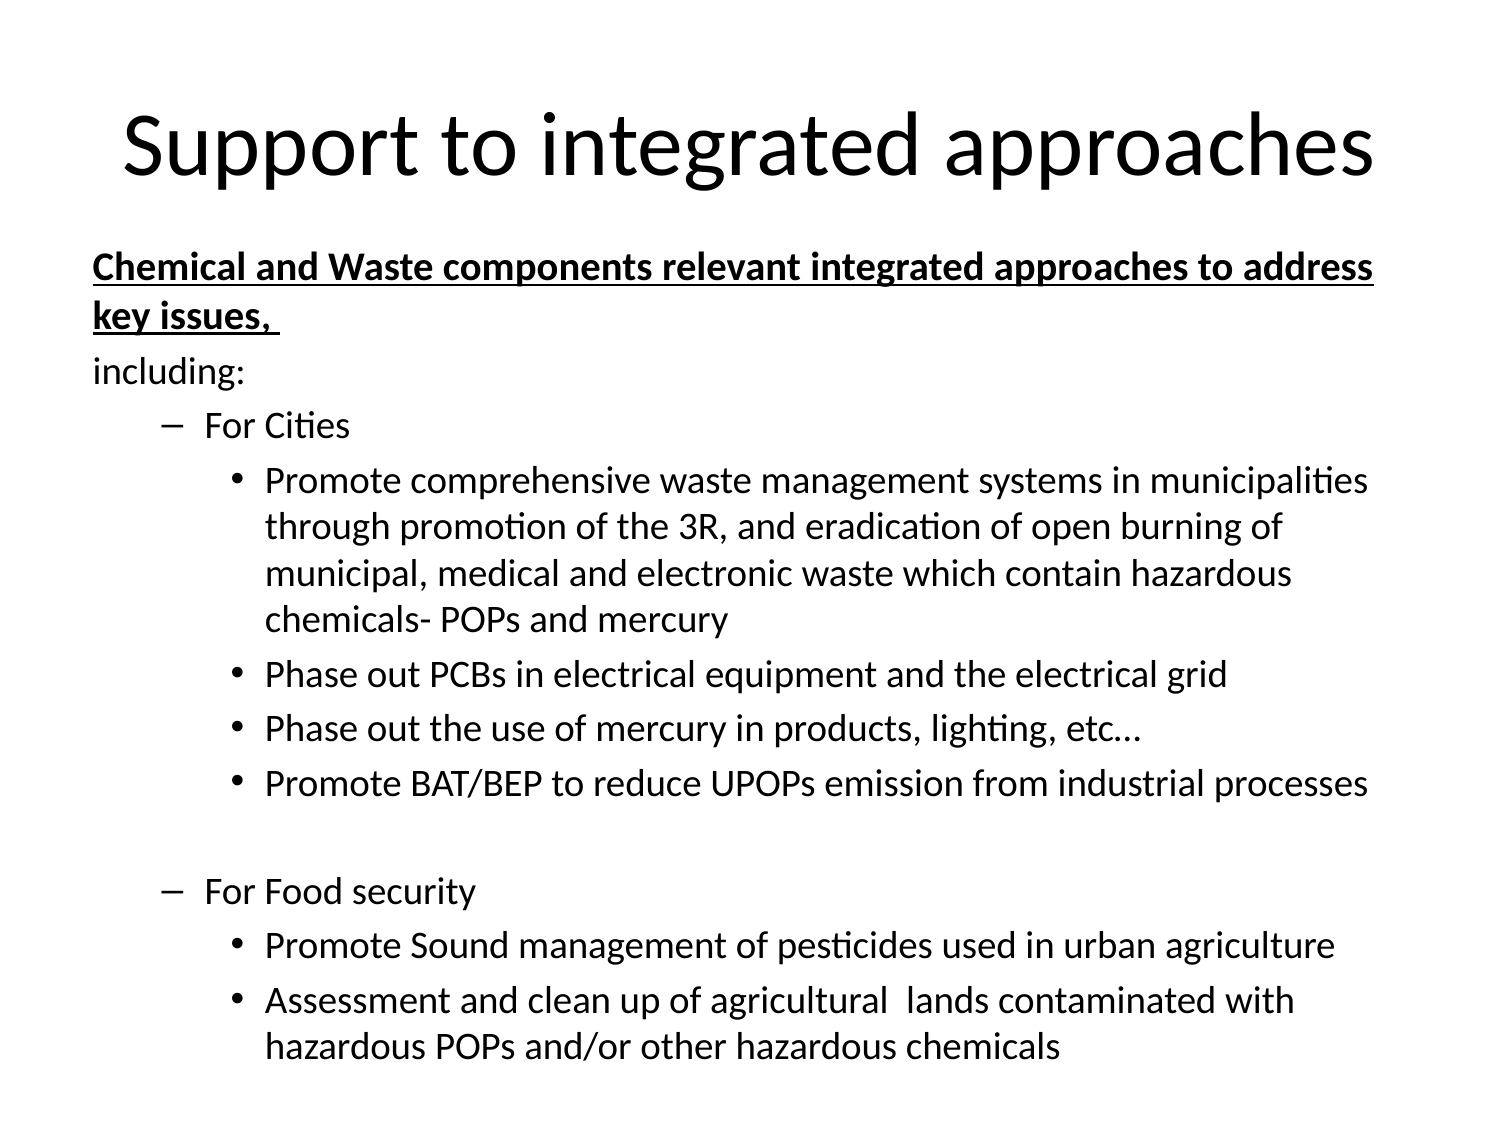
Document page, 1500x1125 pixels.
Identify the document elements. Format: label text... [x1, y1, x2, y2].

title Support to integrated approaches [75, 45, 1425, 233]
list Chemical and Waste components relevant integrated approaches to address key issues, including: For Cities Promote comprehensive waste management systems in municipalities through promotion of the 3R, and eradication of open burning of municipal, medical and electronic waste which contain hazardous chemicals- POPs and mercury Phase out PCBs in electrical equipment and the electrical grid Phase out the use of mercury in products, lighting, etc… Promote BAT/BEP to reduce UPOPs emission from industrial processes For Food security Promote Sound management of pesticides used in urban agriculture Assessment and clean up of agricultural lands contaminated with hazardous POPs and/or other hazardous chemicals [77, 232, 1428, 1088]
